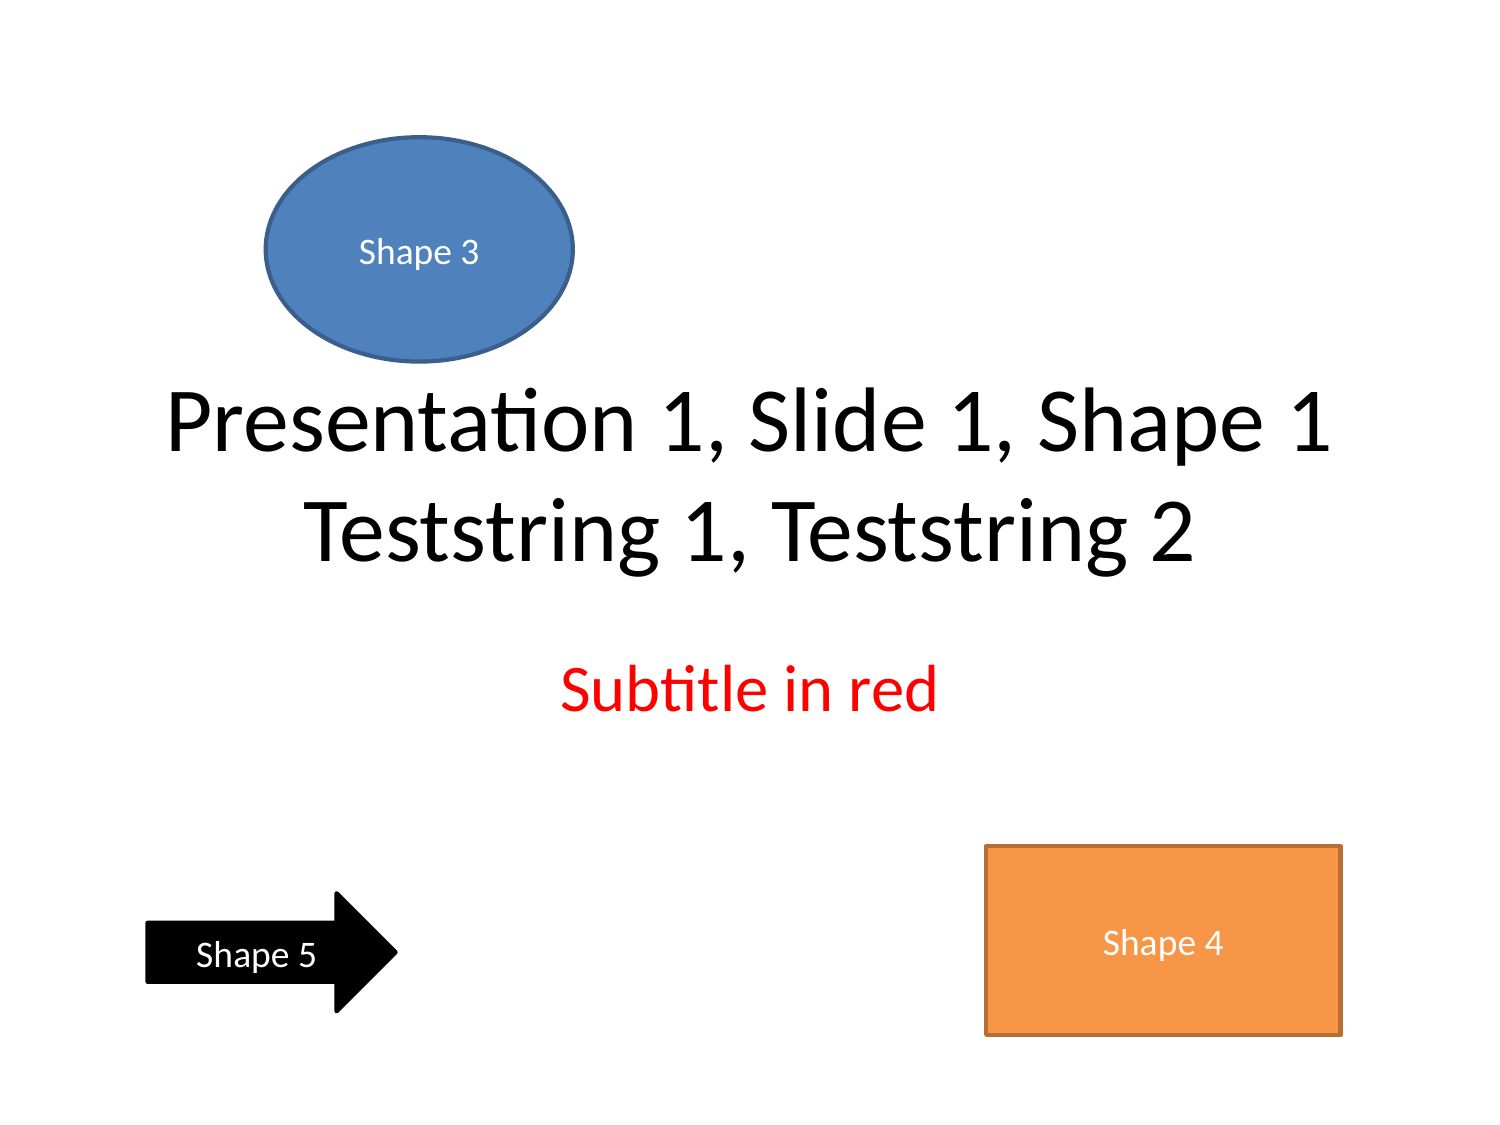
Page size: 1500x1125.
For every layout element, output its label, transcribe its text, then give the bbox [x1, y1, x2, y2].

text_box Shape 3 [263, 135, 575, 364]
title Presentation 1, Slide 1, Shape 1 Teststring 1, Teststring 2 [112, 349, 1388, 591]
text_box Shape 4 [984, 844, 1343, 1037]
subtitle Subtitle in red [225, 637, 1275, 925]
text_box Shape 5 [145, 891, 398, 1014]
